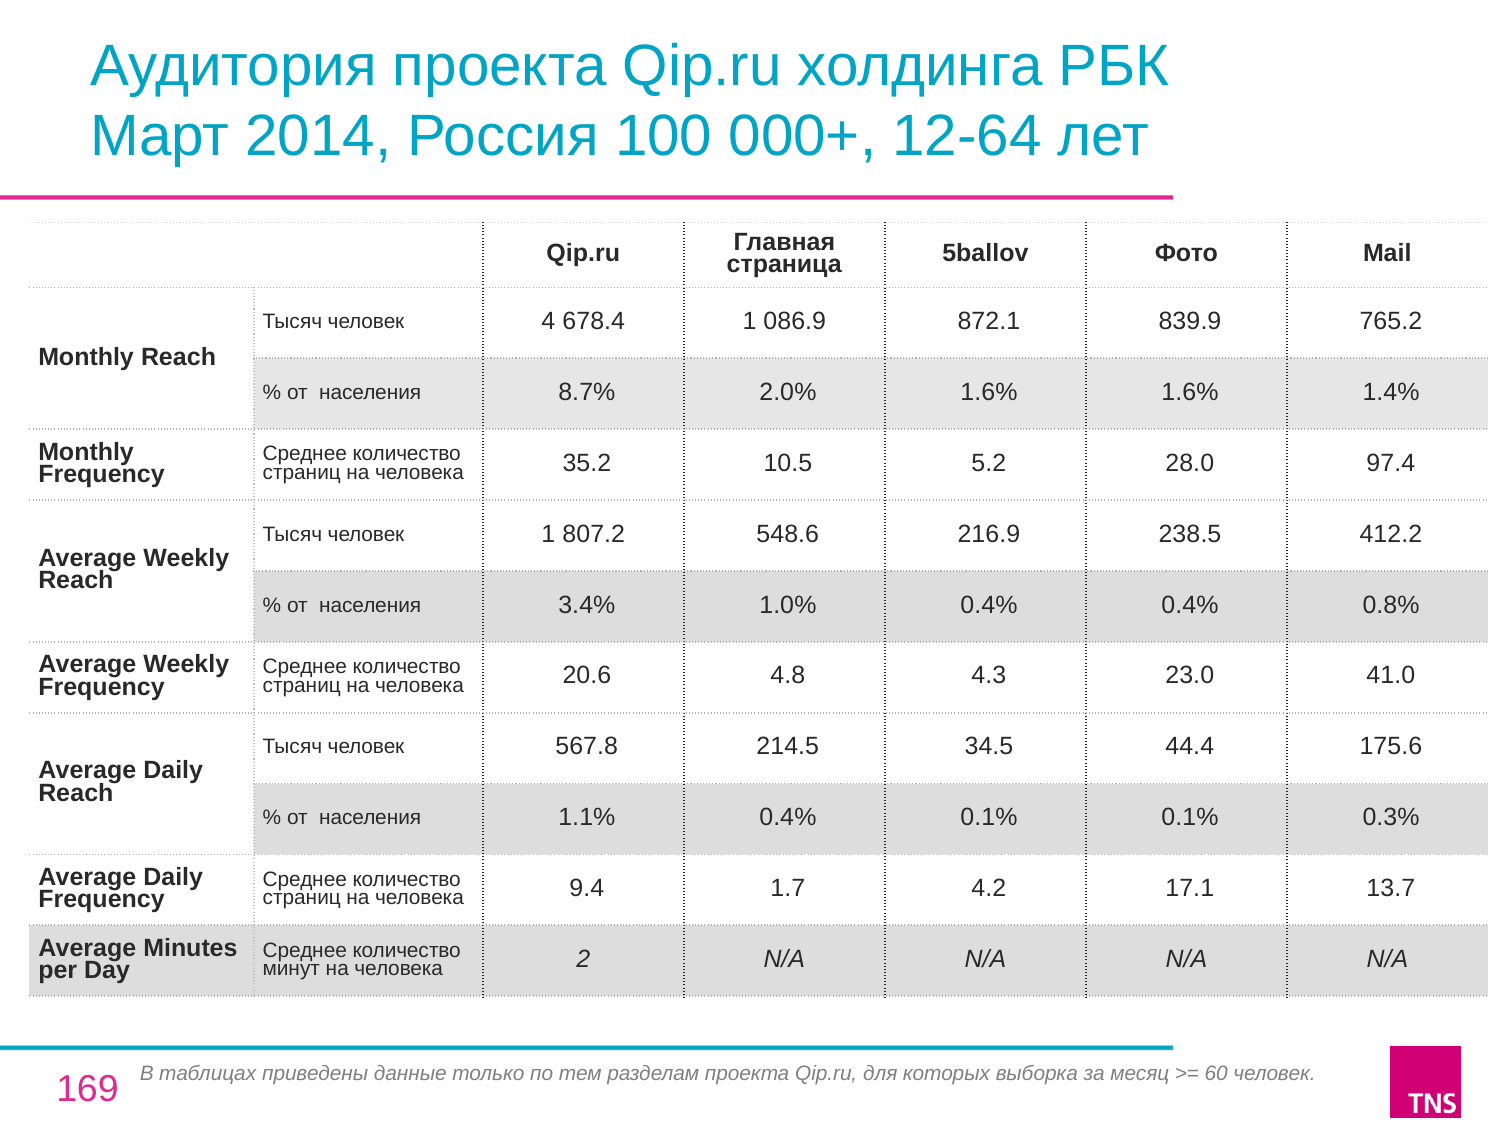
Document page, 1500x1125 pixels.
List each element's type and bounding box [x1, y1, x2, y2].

slide_number [40, 1055, 392, 1125]
table_cell [29, 287, 1488, 996]
picture [0, 0, 1500, 1125]
table_header [29, 223, 1488, 287]
title [74, 8, 1476, 187]
text_box [124, 1052, 1463, 1092]
